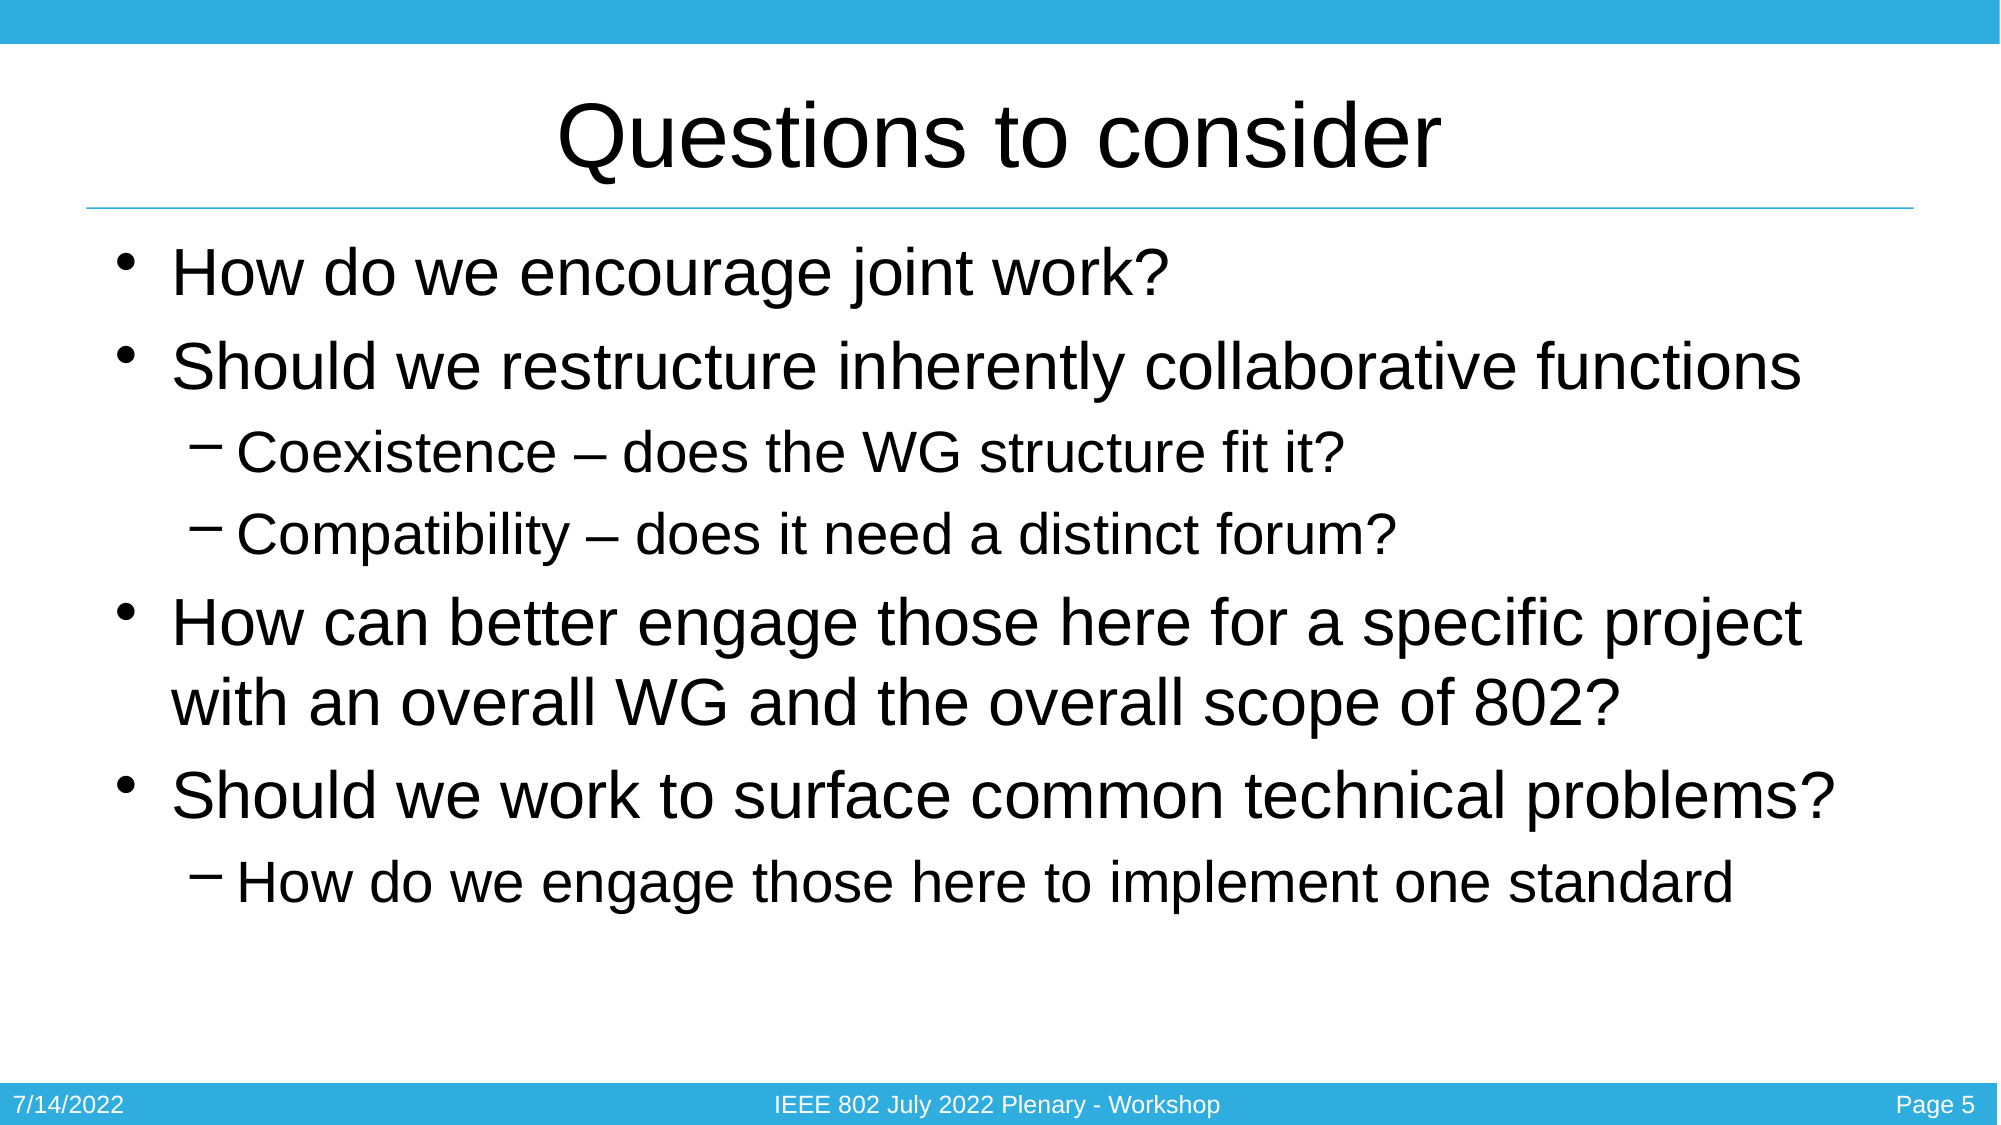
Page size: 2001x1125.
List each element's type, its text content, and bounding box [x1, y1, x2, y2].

list How do we encourage joint work? Should we restructure inherently collaborative functions Coexistence – does the WG structure fit it? Compatibility – does it need a distinct forum? How can better engage those here for a specific project with an overall WG and the overall scope of 802? Should we work to surface common technical problems? How do we engage those here to implement one standard [99, 221, 1901, 965]
title Questions to consider [99, 66, 1901, 197]
